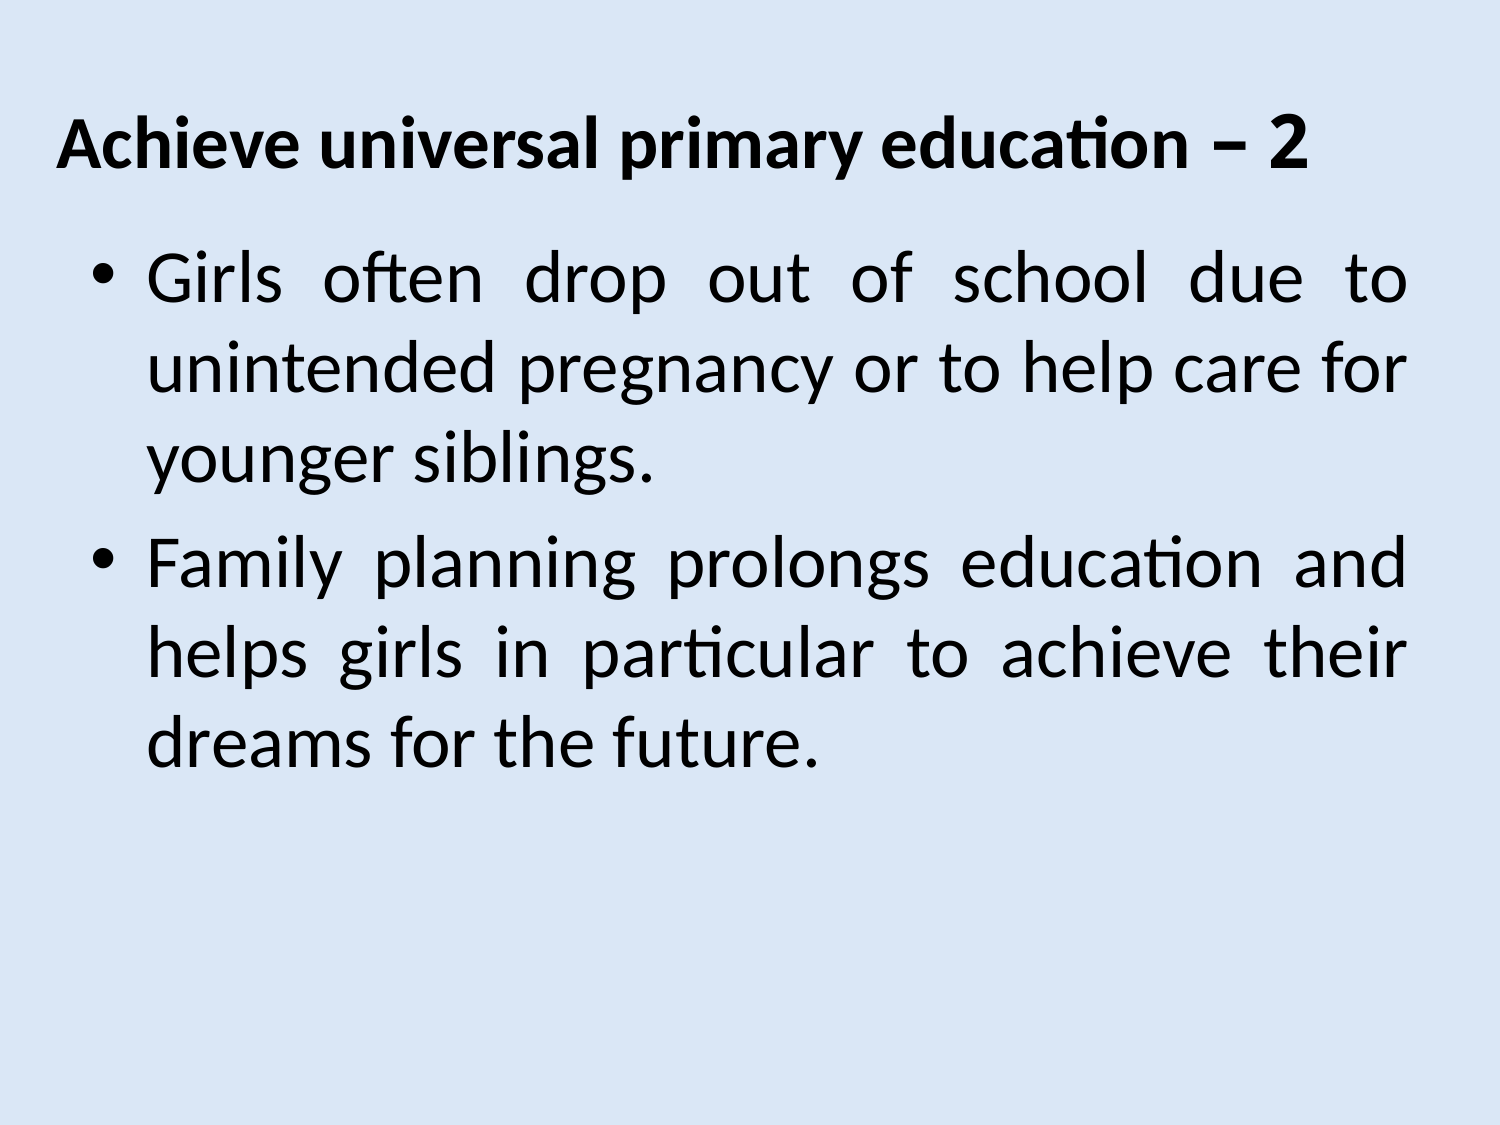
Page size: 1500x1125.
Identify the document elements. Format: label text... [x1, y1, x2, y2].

list Girls often drop out of school due to unintended pregnancy or to help care for younger siblings. Family planning prolongs education and helps girls in particular to achieve their dreams for the future. [75, 219, 1425, 1005]
title 2 – Achieve universal primary education [41, 45, 1447, 233]
